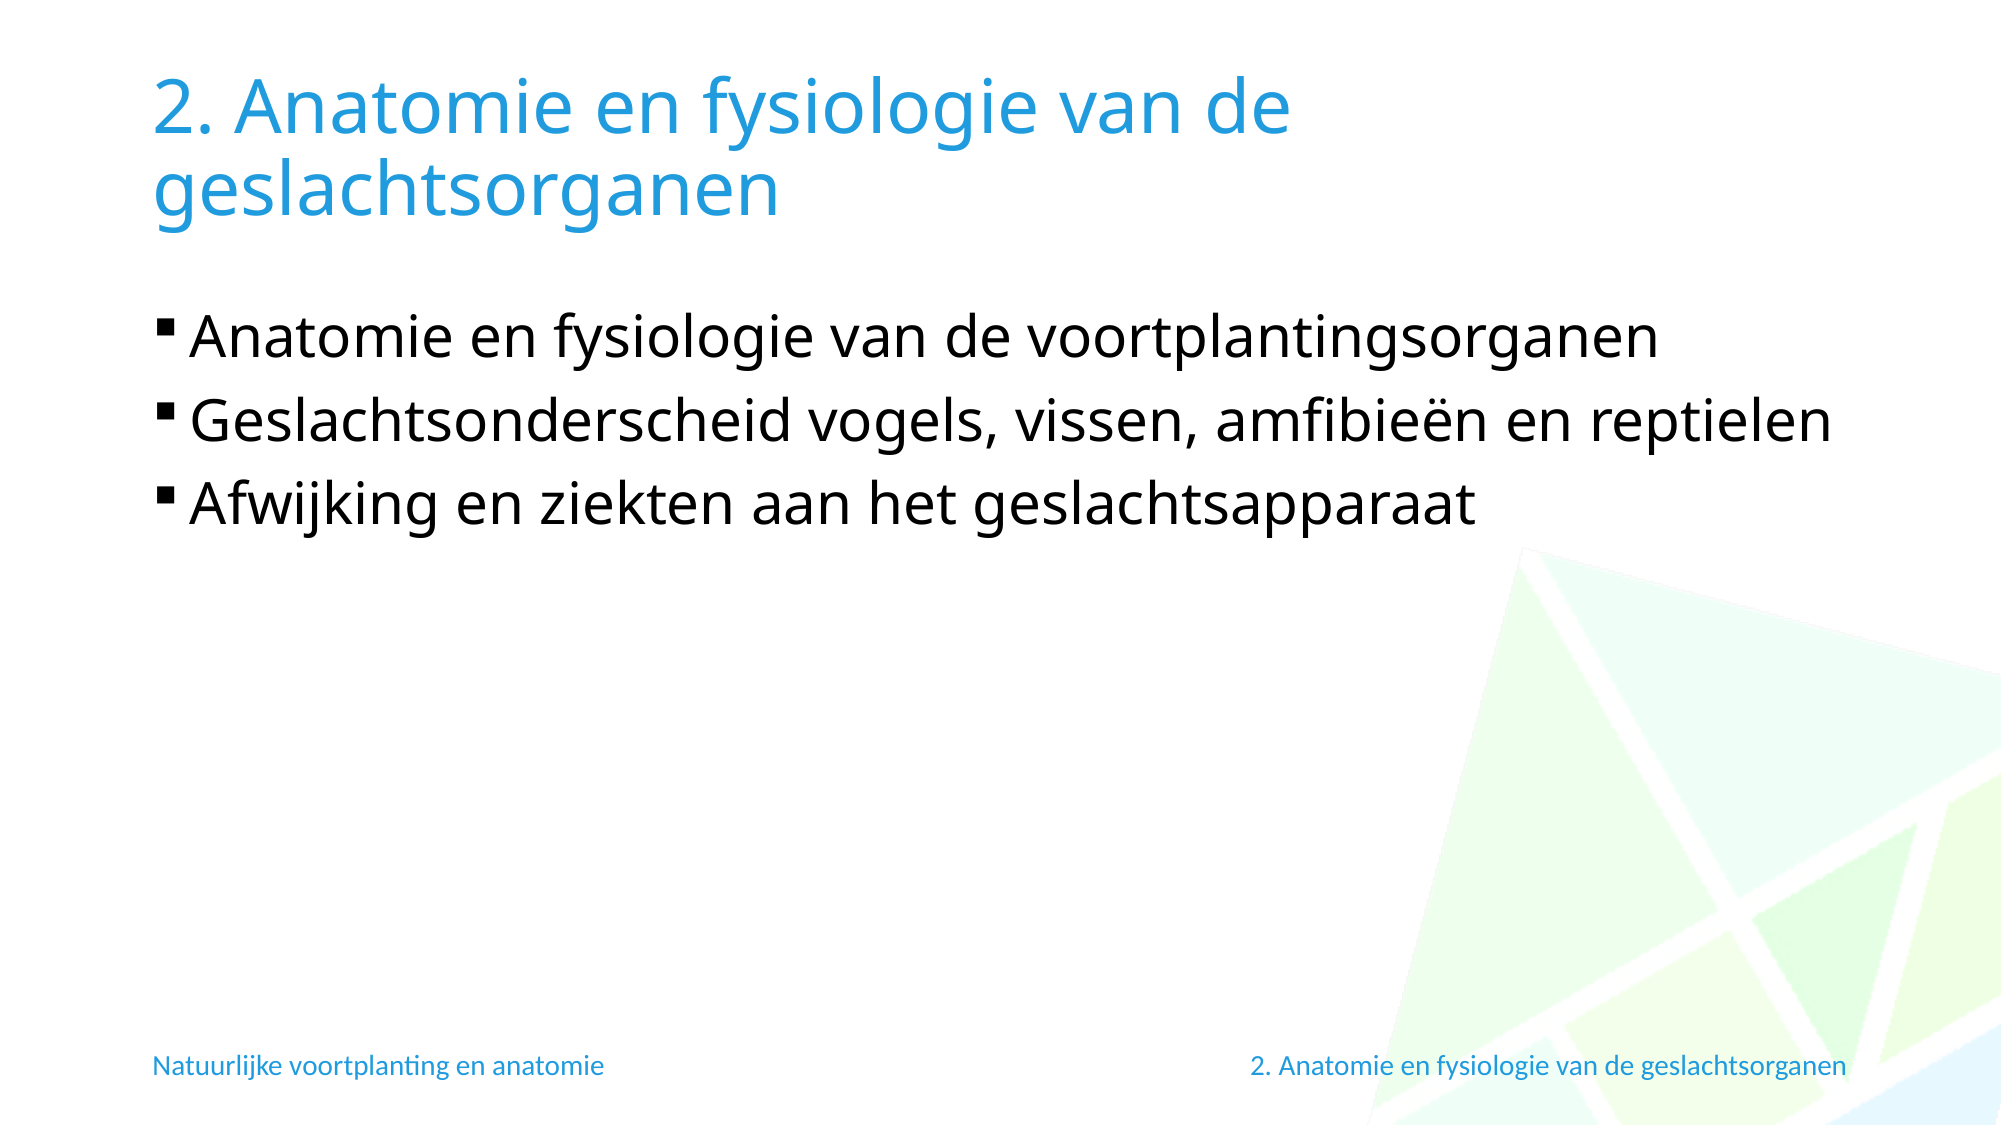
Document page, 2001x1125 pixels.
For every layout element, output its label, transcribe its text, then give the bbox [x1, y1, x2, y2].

title 2. Anatomie en fysiologie van de geslachtsorganen [137, 59, 1863, 241]
list 2. Anatomie en fysiologie van de geslachtsorganen [1220, 1042, 1863, 1088]
list Anatomie en fysiologie van de voortplantingsorganen Geslachtsonderscheid vogels, vissen, amfibieën en reptielen Afwijking en ziekten aan het geslachtsapparaat [137, 299, 1863, 1014]
list Natuurlijke voortplanting en anatomie [137, 1042, 638, 1103]
